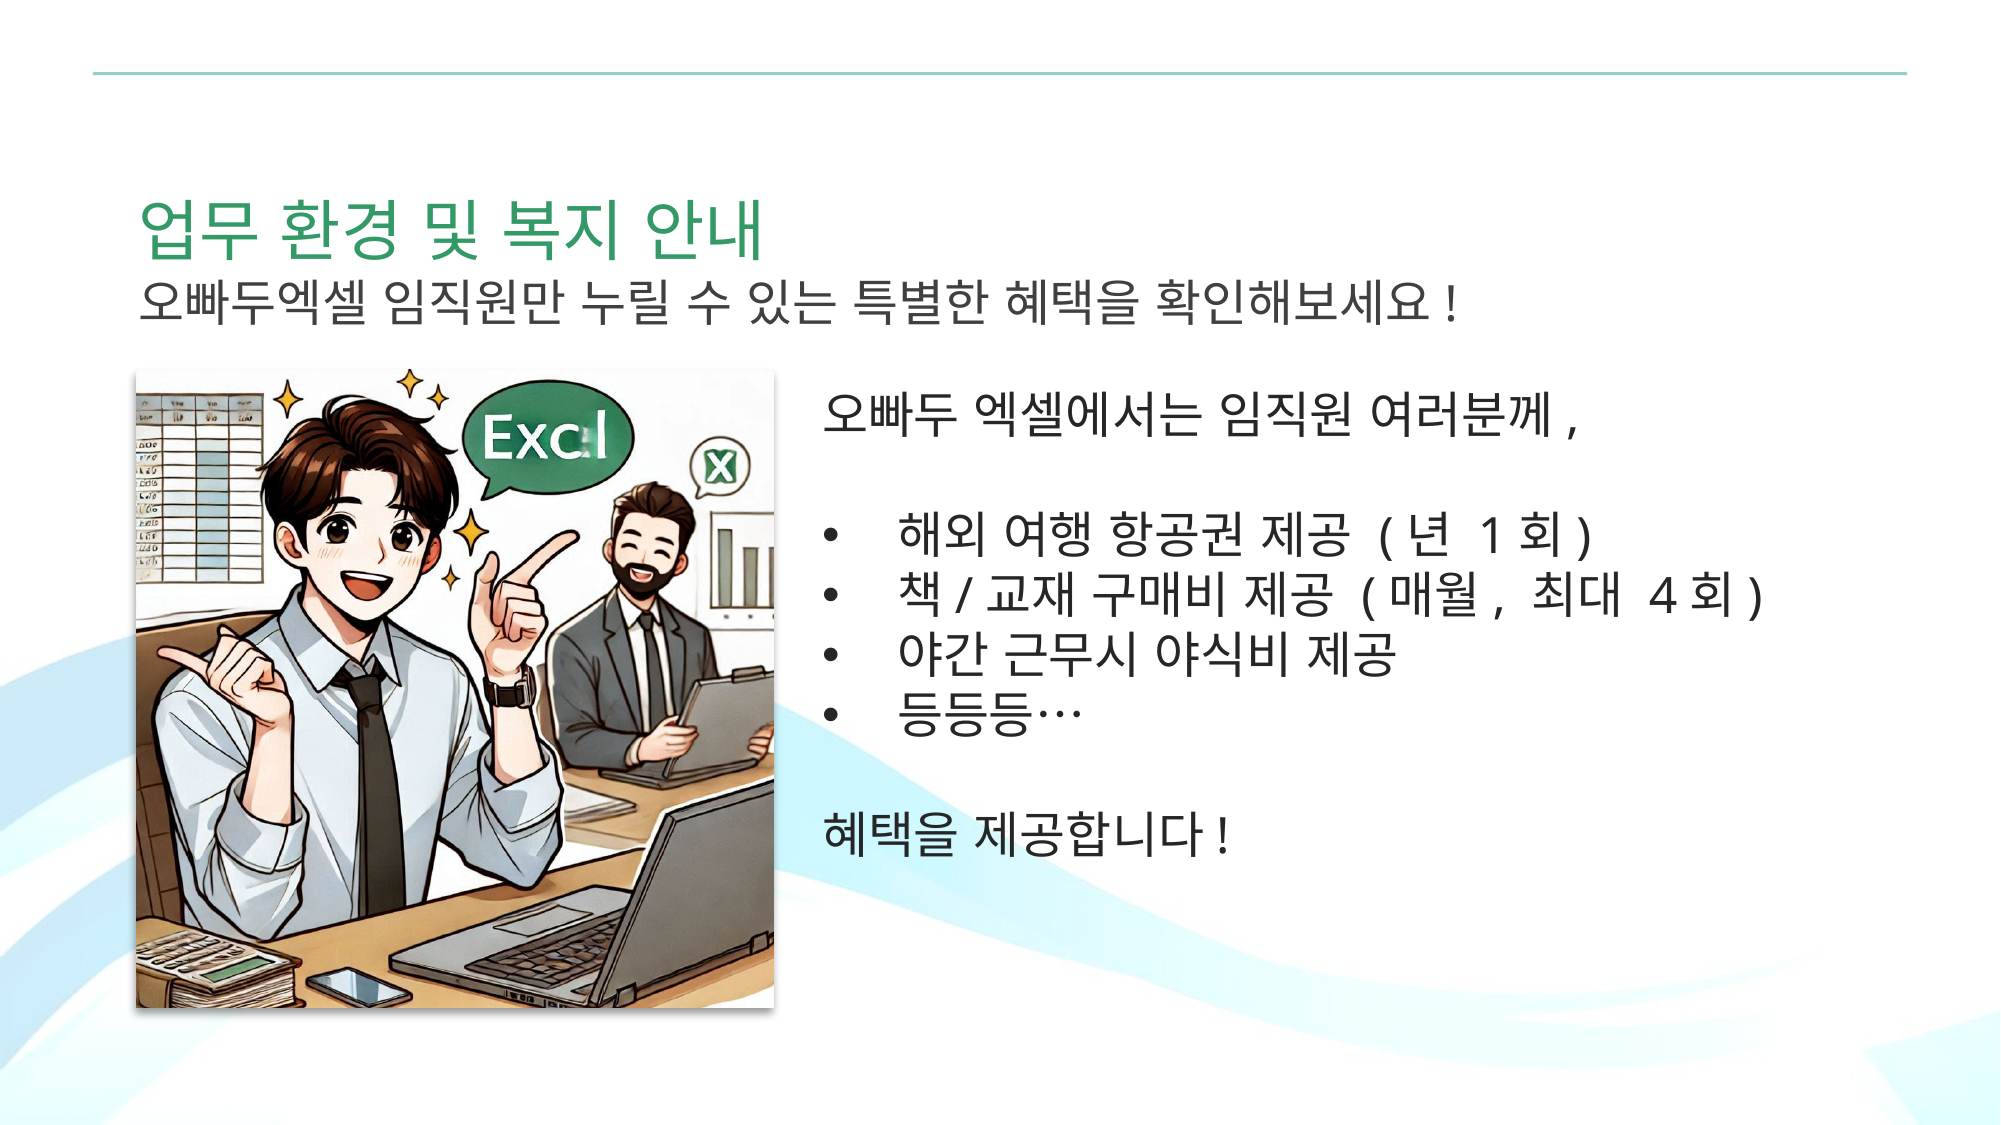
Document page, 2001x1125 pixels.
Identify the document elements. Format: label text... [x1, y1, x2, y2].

picture [0, 0, 2001, 1125]
text_box 오빠두엑셀 임직원만 누릴 수 있는 특별한 혜택을 확인해보세요! [123, 263, 1938, 339]
text_box 오빠두 엑셀에서는 임직원 여러분께, 해외 여행 항공권 제공 (년 1회) 책/교재 구매비 제공 (매월, 최대 4회) 야간 근무시 야식비 제공 등등등… 혜택을 제공합니다! [807, 376, 1864, 1014]
text_box 업무 환경 및 복지 안내 [123, 144, 1938, 263]
